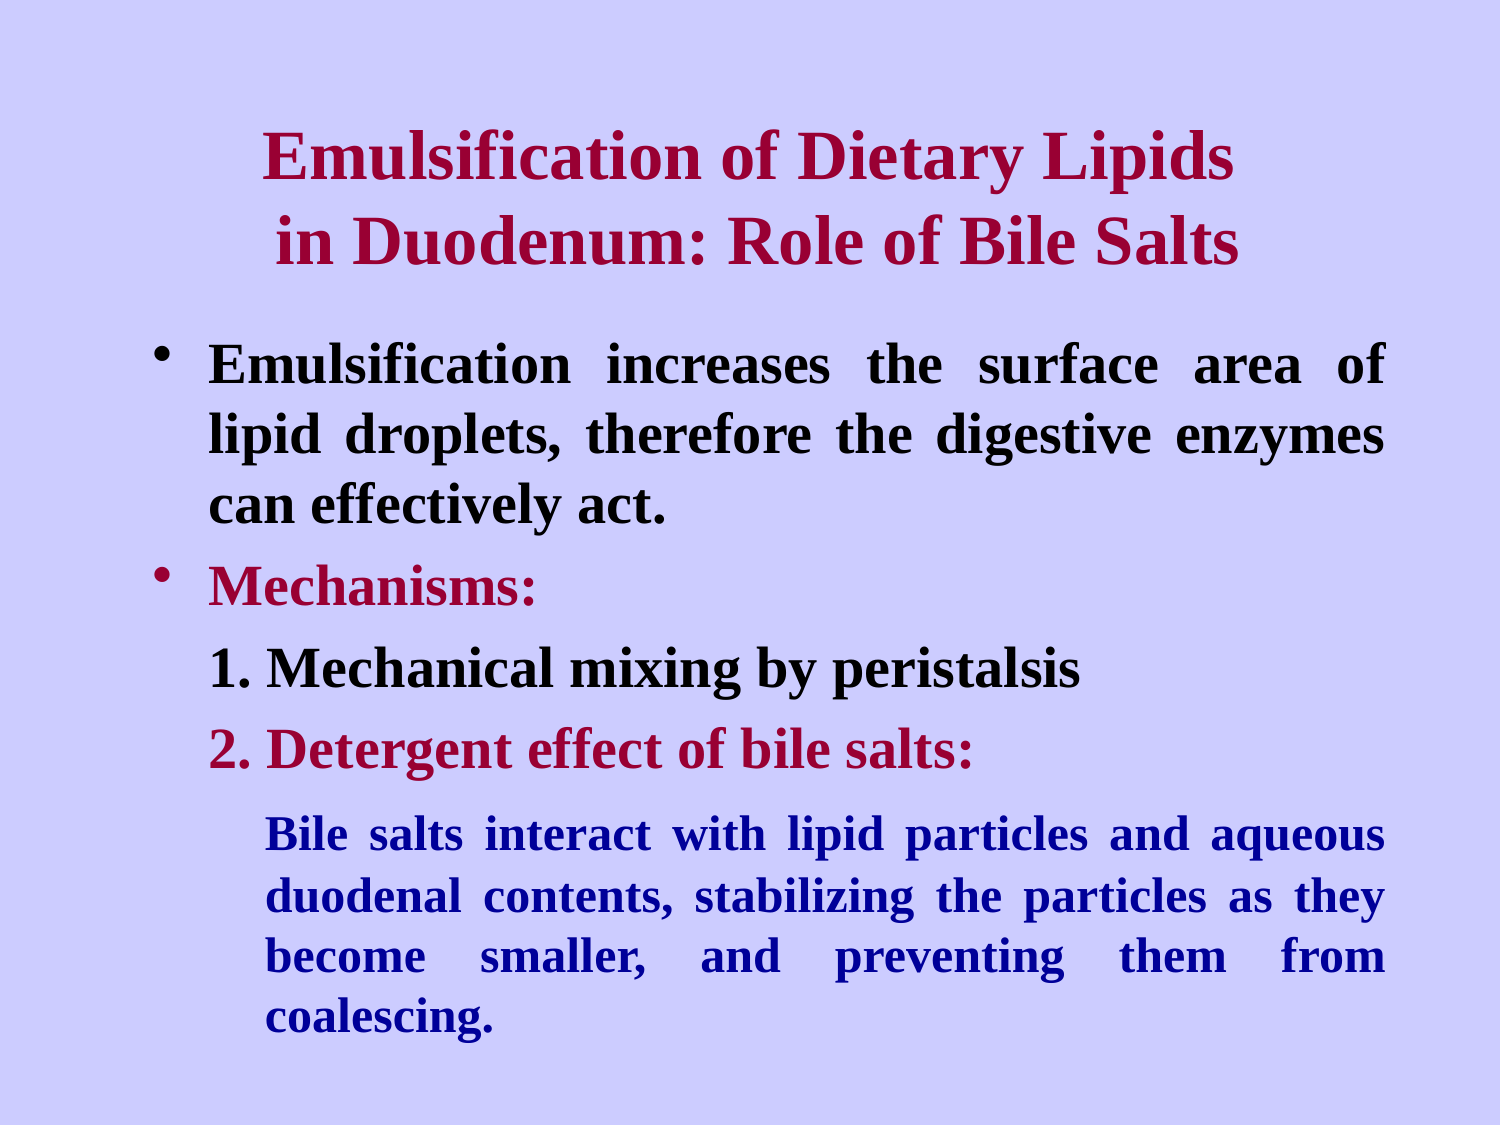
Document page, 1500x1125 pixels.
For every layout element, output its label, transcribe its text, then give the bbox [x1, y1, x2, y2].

list Emulsification increases the surface area of lipid droplets, therefore the digestive enzymes can effectively act. Mechanisms: 1. Mechanical mixing by peristalsis 2. Detergent effect of bile salts: Bile salts interact with lipid particles and aqueous duodenal contents, stabilizing the particles as they become smaller, and preventing them from coalescing. [137, 317, 1402, 1063]
title Emulsification of Dietary Lipids in Duodenum: Role of Bile Salts [112, 99, 1388, 288]
